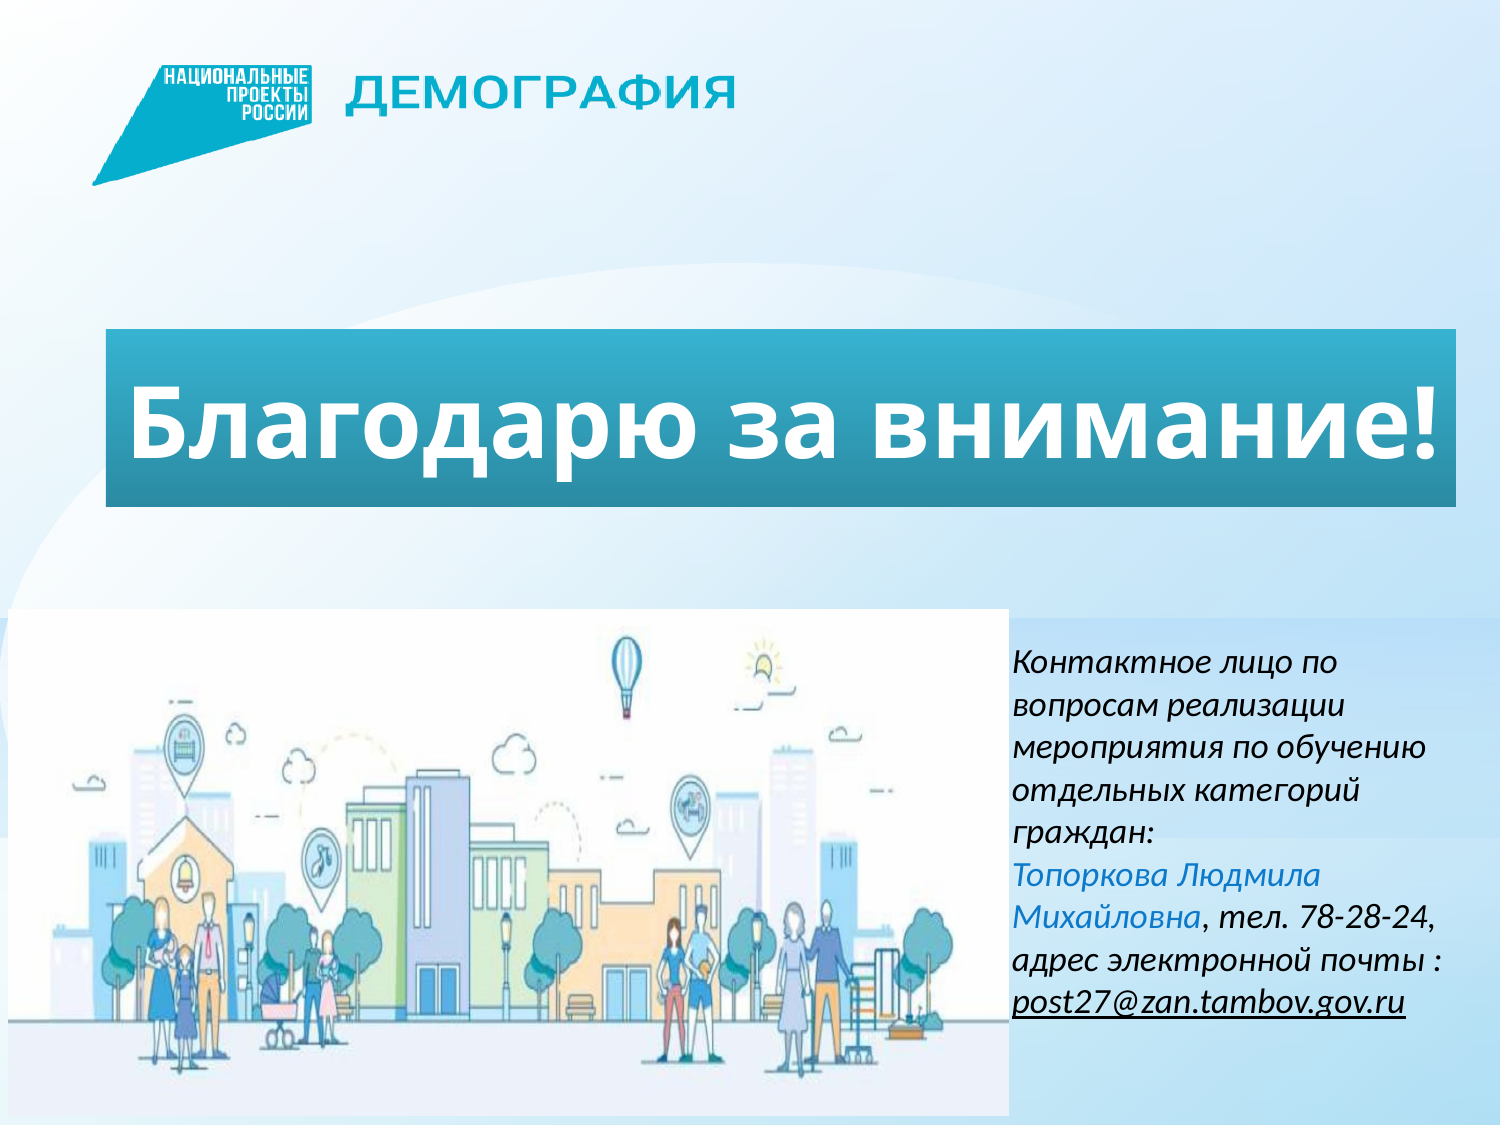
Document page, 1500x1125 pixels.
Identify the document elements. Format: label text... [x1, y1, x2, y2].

title Благодарю за внимание! [105, 329, 1456, 507]
picture [0, 22, 892, 221]
picture [8, 609, 1010, 1116]
text_box Контактное лицо по вопросам реализации мероприятия по обучению отдельных категорий граждан: Топоркова Людмила Михайловна, тел. 78-28-24, адрес электронной почты : post27@zan.tambov.gov.ru [997, 586, 1488, 1029]
